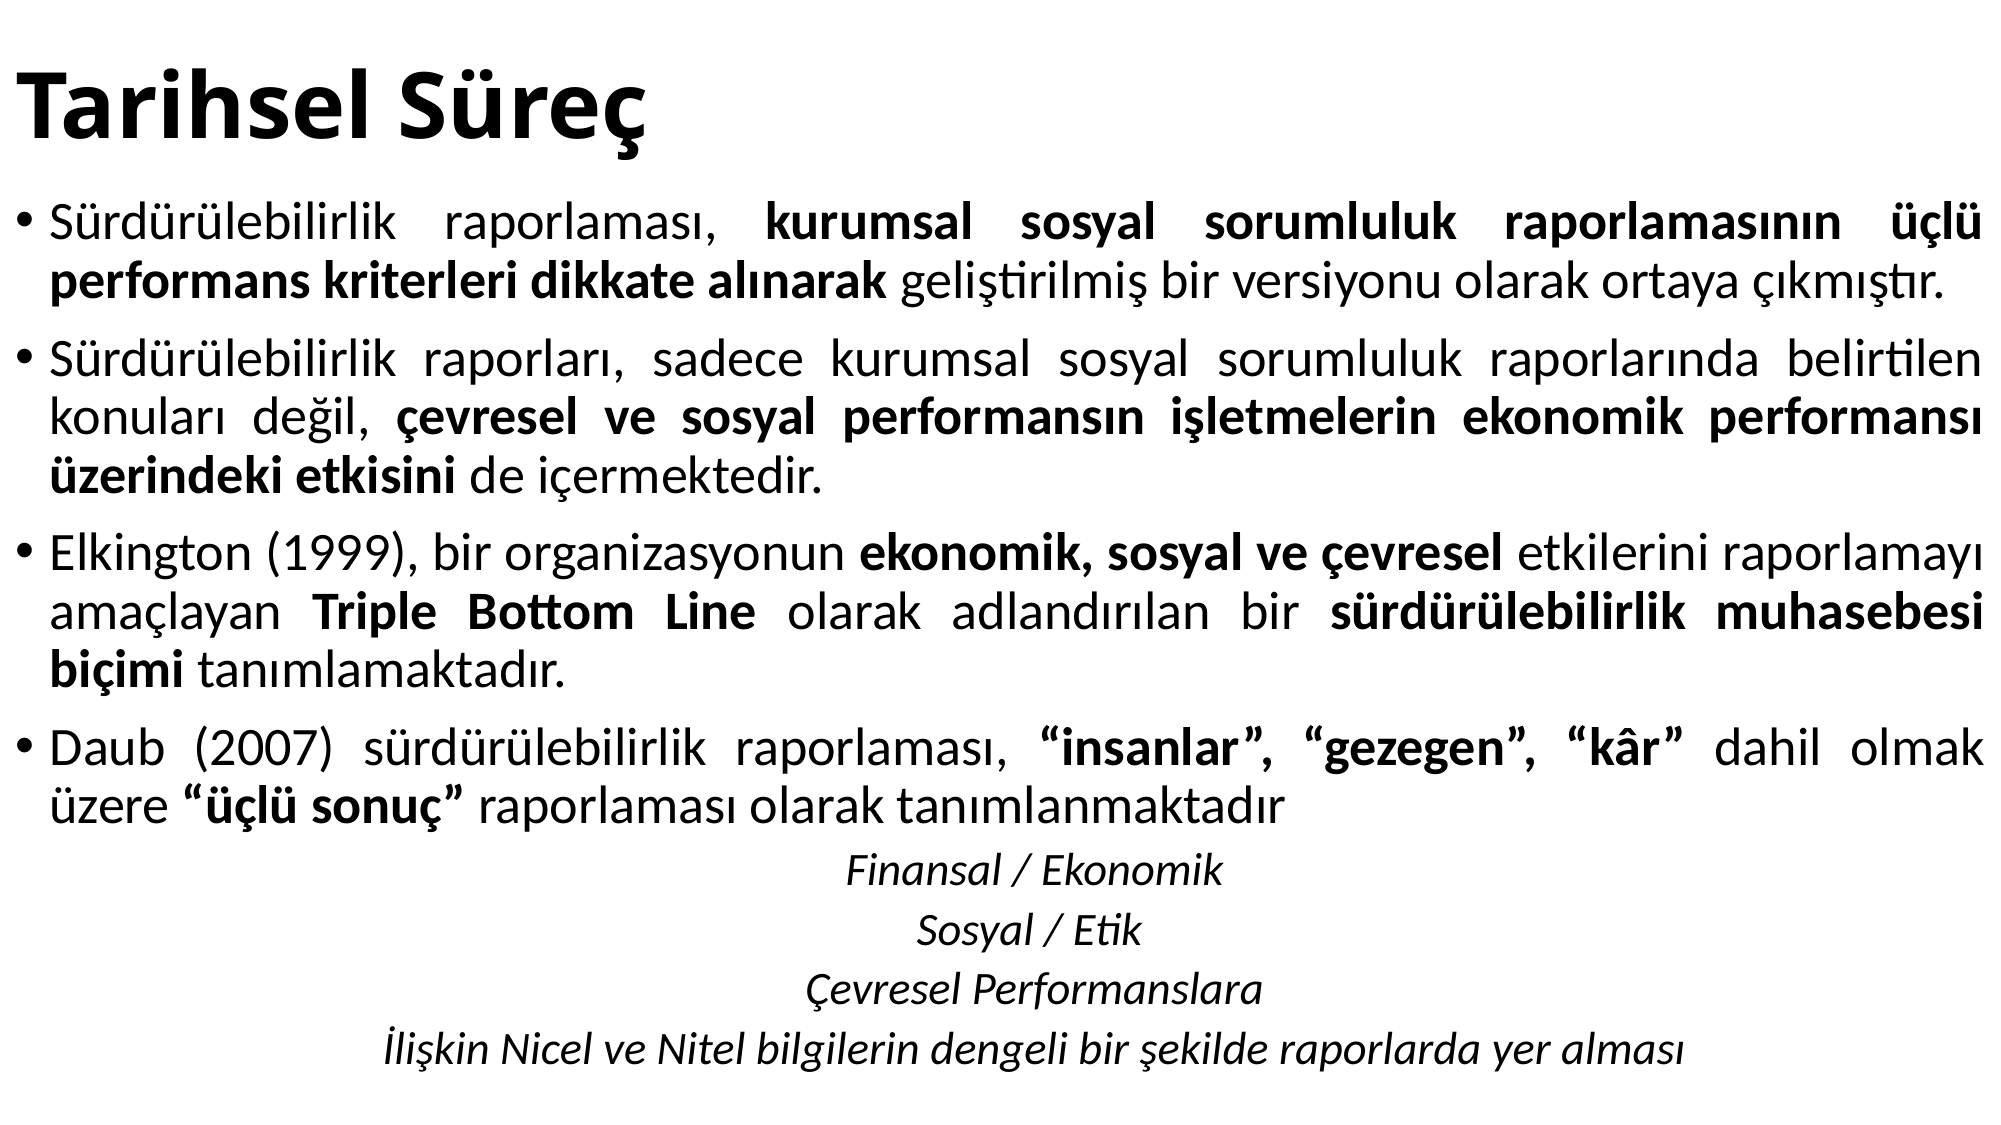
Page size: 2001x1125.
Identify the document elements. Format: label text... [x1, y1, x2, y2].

list Sürdürülebilirlik raporlaması, kurumsal sosyal sorumluluk raporlamasının üçlü performans kriterleri dikkate alınarak geliştirilmiş bir versiyonu olarak ortaya çıkmıştır. Sürdürülebilirlik raporları, sadece kurumsal sosyal sorumluluk raporlarında belirtilen konuları değil, çevresel ve sosyal performansın işletmelerin ekonomik performansı üzerindeki etkisini de içermektedir. Elkington (1999), bir organizasyonun ekonomik, sosyal ve çevresel etkilerini raporlamayı amaçlayan Triple Bottom Line olarak adlandırılan bir sürdürülebilirlik muhasebesi biçimi tanımlamaktadır. Daub (2007) sürdürülebilirlik raporlaması, “insanlar”, “gezegen”, “kâr” dahil olmak üzere “üçlü sonuç” raporlaması olarak tanımlanmaktadır Finansal / Ekonomik Sosyal / Etik Çevresel Performanslara İlişkin Nicel ve Nitel bilgilerin dengeli bir şekilde raporlarda yer alması [0, 185, 2000, 1125]
title Tarihsel Süreç [0, 0, 1725, 185]
